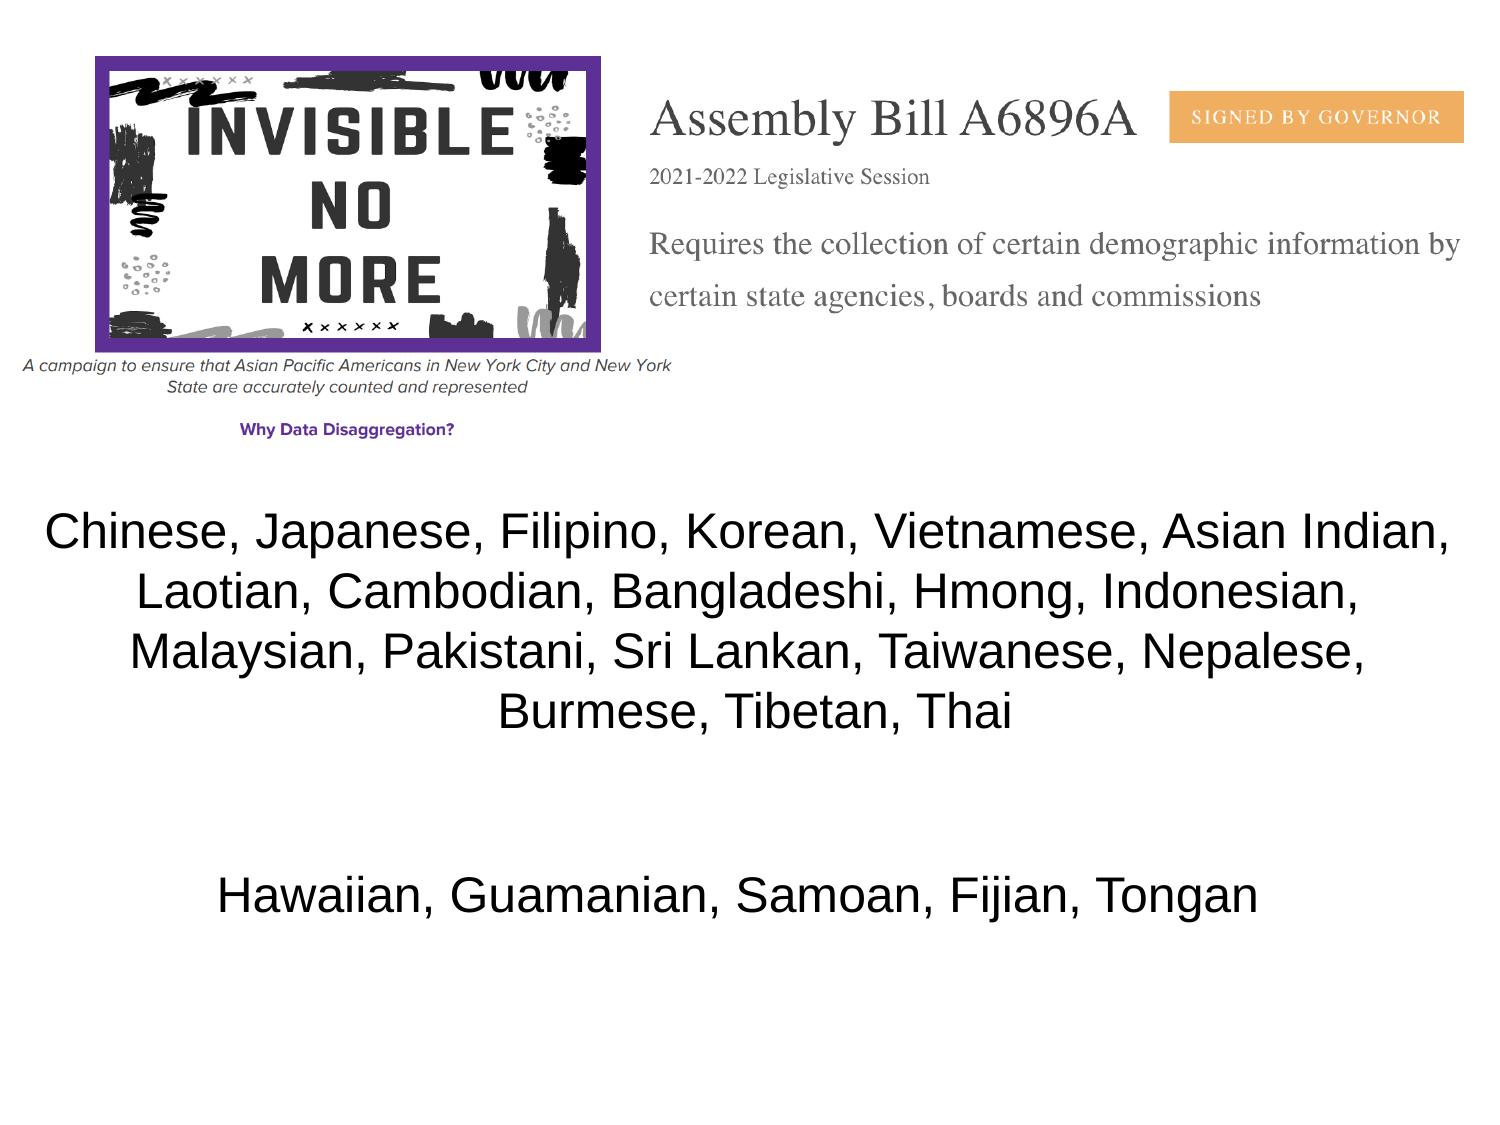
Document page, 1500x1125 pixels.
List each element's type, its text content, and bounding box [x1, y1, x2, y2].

text_box Chinese, Japanese, Filipino, Korean, Vietnamese, Asian Indian, Laotian, Cambodian, Bangladeshi, Hmong, Indonesian, Malaysian, Pakistani, Sri Lankan, Taiwanese, Nepalese, Burmese, Tibetan, Thai [29, 491, 1481, 747]
text_box Hawaiian, Guamanian, Samoan, Fijian, Tongan [201, 855, 1275, 931]
picture [0, 35, 1500, 451]
